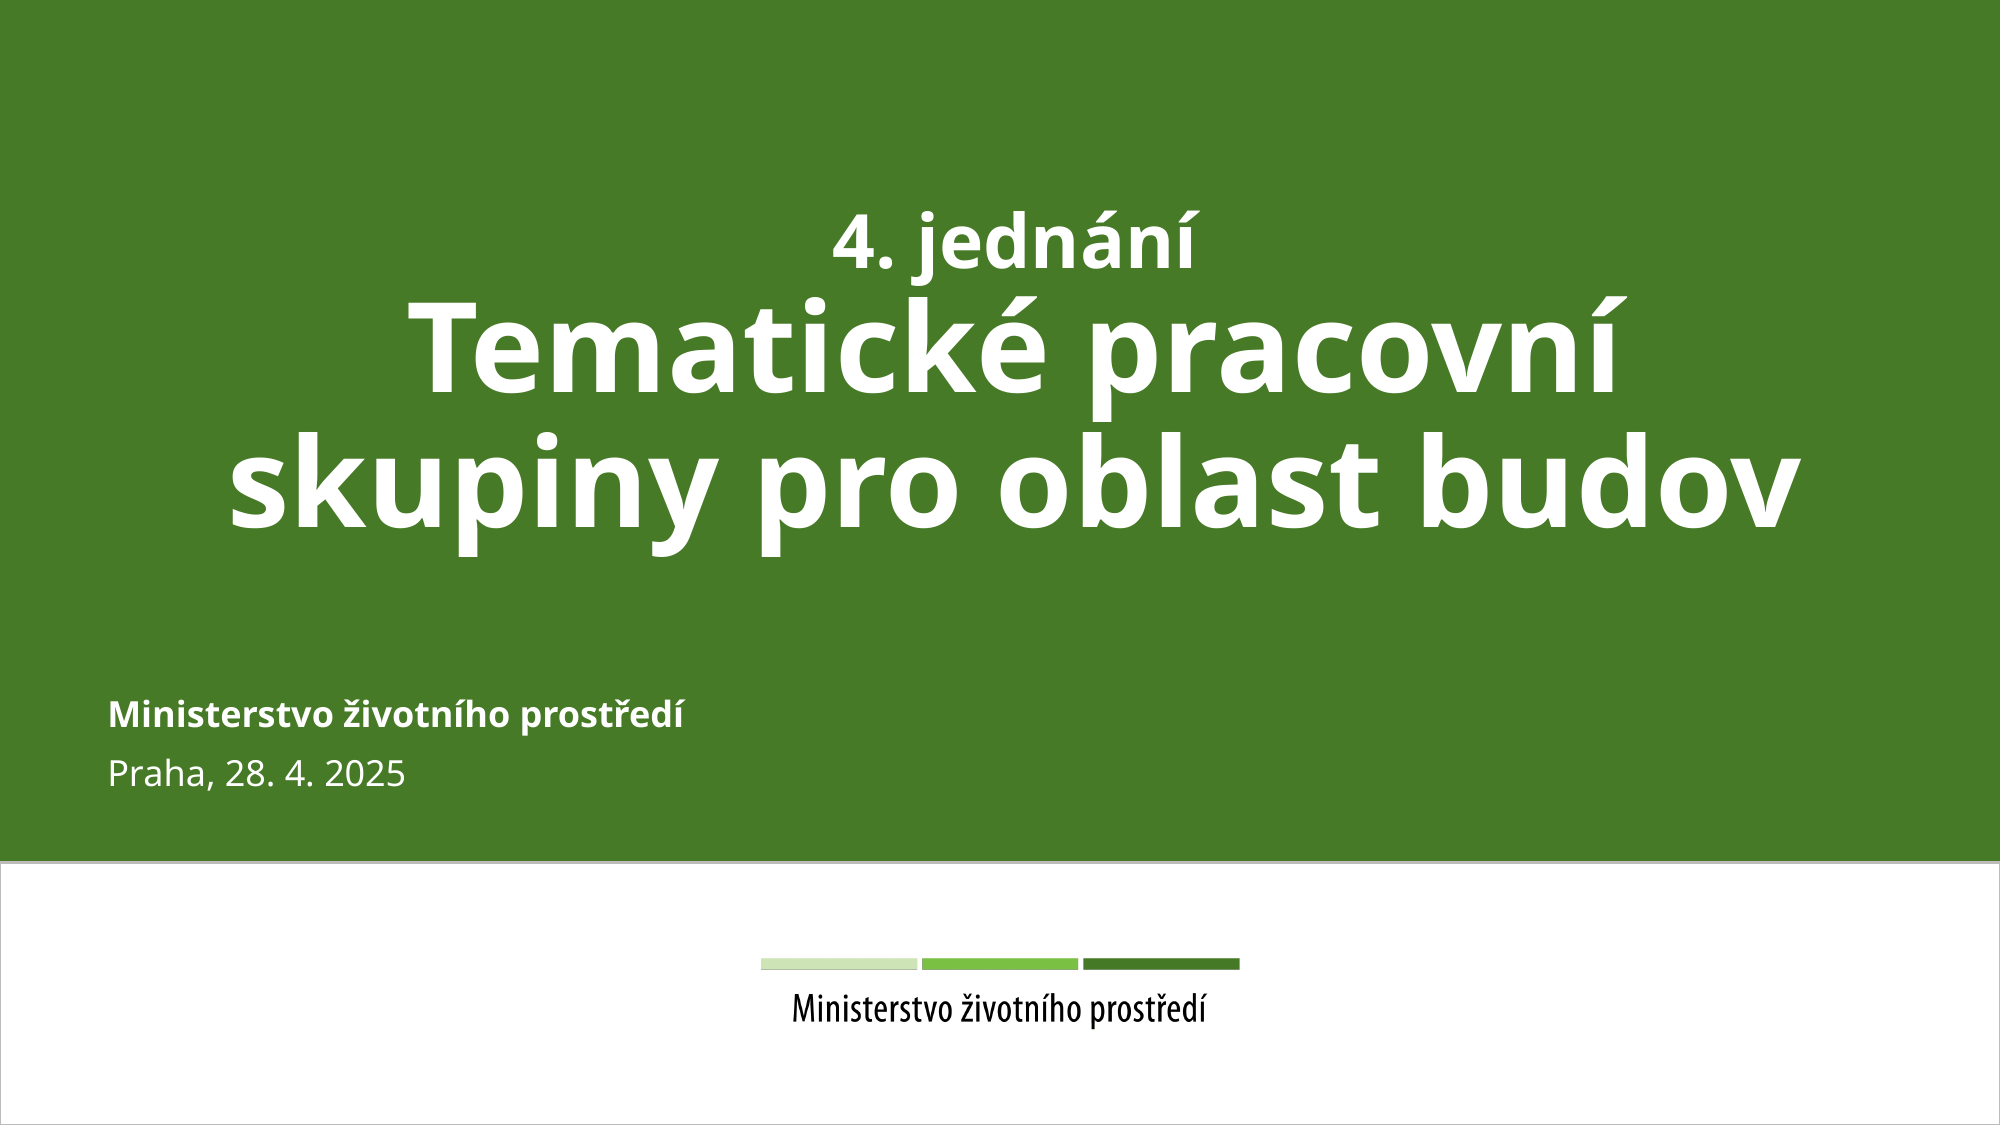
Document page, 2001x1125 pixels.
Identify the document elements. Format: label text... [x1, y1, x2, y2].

picture [713, 707, 1287, 1125]
text_box [1290, 861, 2000, 1125]
text_box Ministerstvo životního prostředí Praha, 28. 4. 2025 [92, 688, 1721, 802]
title 4. jednání Tematické pracovní skupiny pro oblast budov [138, 119, 1892, 563]
text_box [0, 861, 708, 1125]
